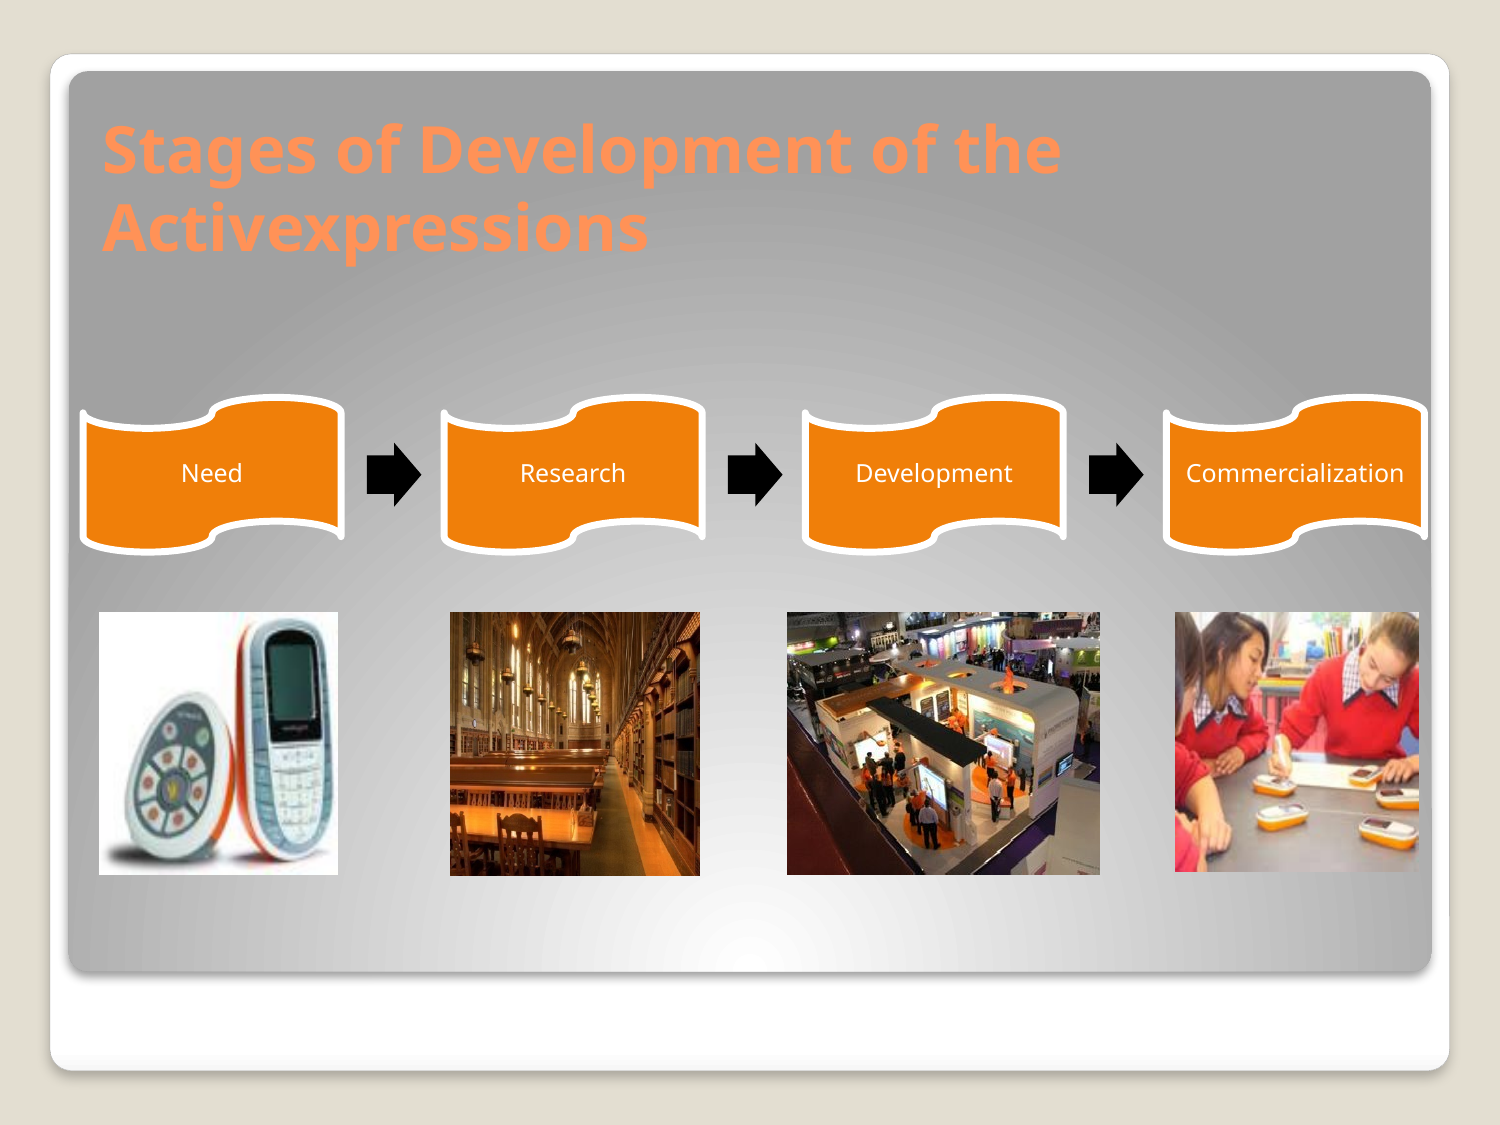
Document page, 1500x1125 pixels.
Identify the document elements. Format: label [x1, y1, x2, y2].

picture [449, 612, 701, 876]
list [82, 86, 1426, 863]
picture [1174, 612, 1419, 873]
picture [99, 612, 338, 876]
picture [787, 612, 1101, 876]
